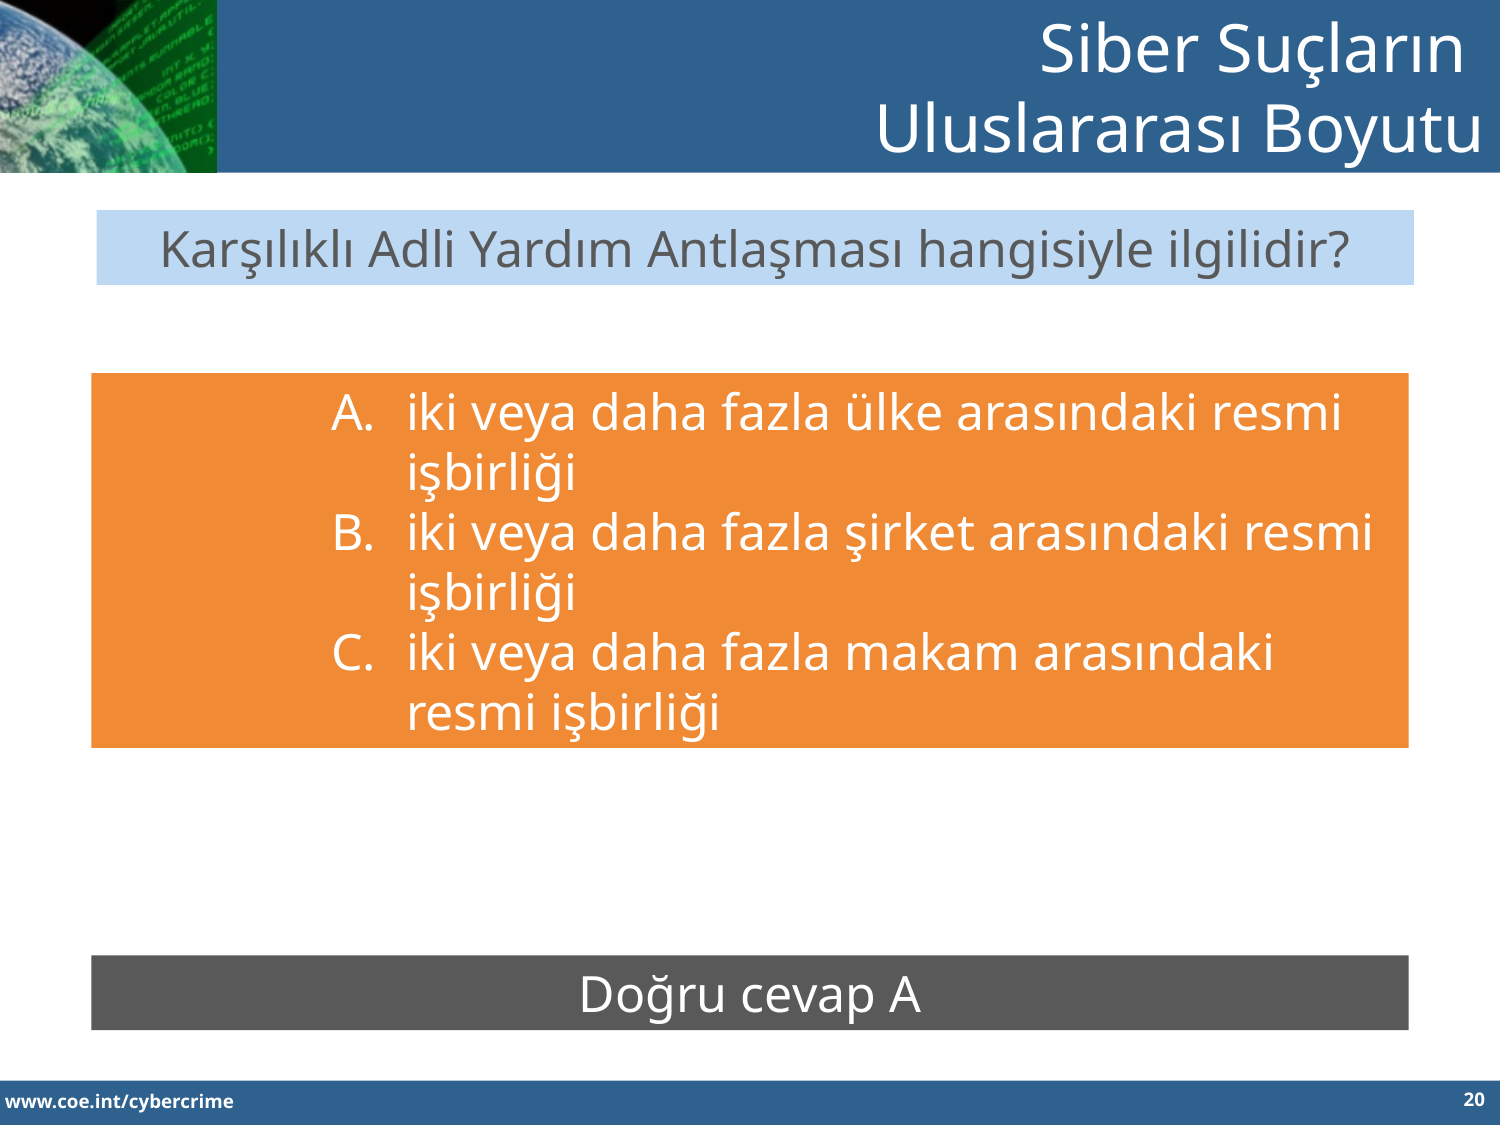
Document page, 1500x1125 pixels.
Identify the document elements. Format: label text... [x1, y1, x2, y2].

text_box Doğru cevap A [91, 955, 1409, 1031]
text_box Karşılıklı Adli Yardım Antlaşması hangisiyle ilgilidir? [96, 210, 1414, 285]
picture [0, 1, 217, 173]
slide_number 20 [1149, 1079, 1500, 1125]
text_box iki veya daha fazla ülke arasındaki resmi işbirliği iki veya daha fazla şirket arasındaki resmi işbirliği iki veya daha fazla makam arasındaki resmi işbirliği [91, 373, 1409, 748]
text_box Siber Suçların Uluslararası Boyutu [329, 9, 1500, 162]
